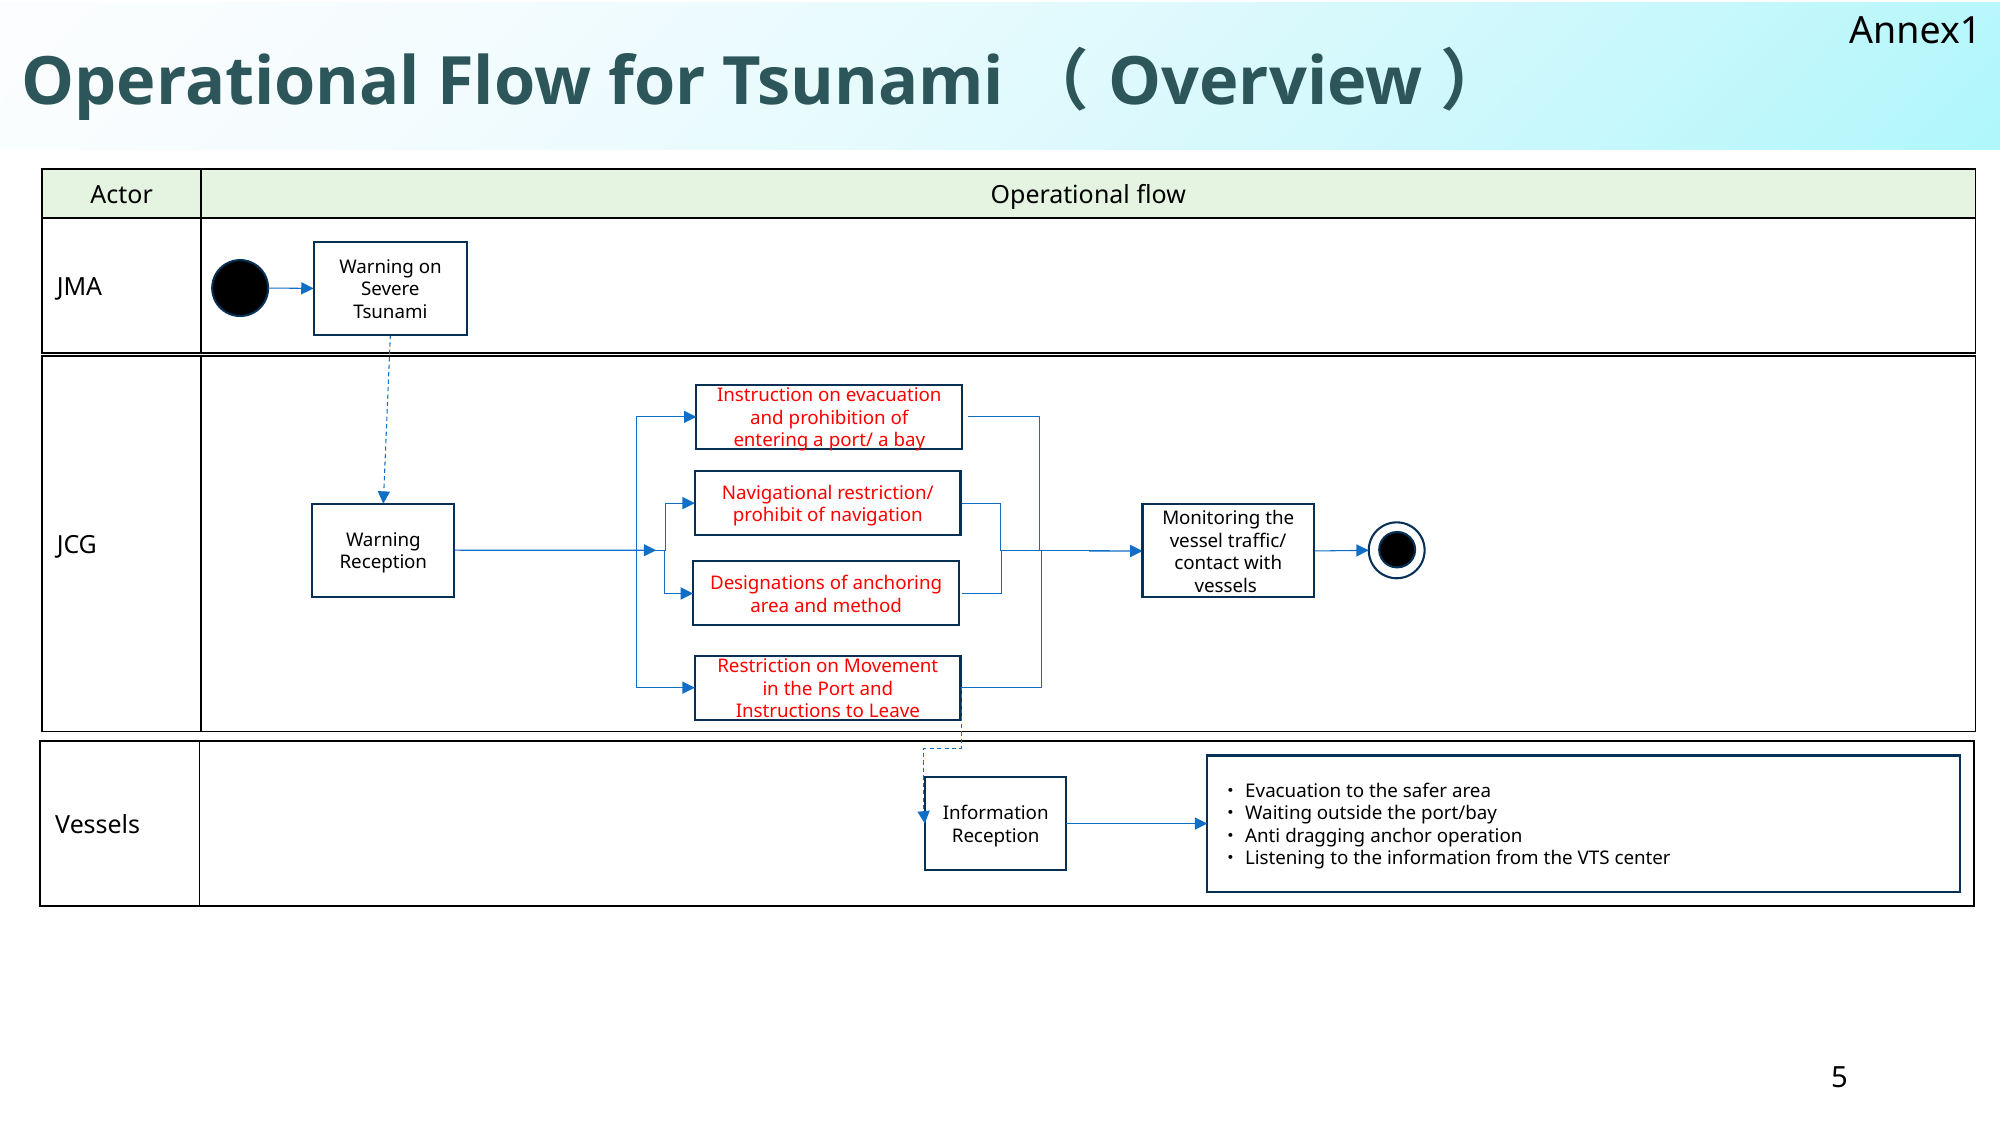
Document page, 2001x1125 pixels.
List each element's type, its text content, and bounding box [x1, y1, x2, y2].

title Operational Flow for Tsunami（Overview） [6, 27, 2000, 130]
table_cell [202, 219, 1975, 352]
table_cell JMA [43, 219, 200, 352]
table_header Vessels [41, 742, 199, 905]
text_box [968, 416, 1111, 551]
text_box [636, 550, 694, 589]
table_header [391, 357, 1975, 731]
text_box [1378, 530, 1417, 569]
text_box Warning Reception [311, 503, 455, 598]
text_box [211, 259, 270, 318]
table_header JCG [43, 357, 200, 731]
text_box Navigational restriction/ prohibit of navigation [695, 470, 962, 536]
table_header [200, 742, 1973, 905]
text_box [962, 503, 1040, 550]
text_box Information Reception [924, 776, 1067, 871]
text_box ・Evacuation to the safer area ・Waiting outside the port/bay ・Anti dragging anchor operation ・Listening to the information from the VTS center [1206, 754, 1961, 893]
table_header Actor [43, 170, 200, 217]
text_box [960, 550, 1042, 688]
text_box Warning on Severe Tsunami [313, 241, 468, 336]
text_box Designations of anchoring area and method [694, 560, 960, 626]
table_header Operational flow [202, 170, 1975, 217]
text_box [383, 334, 391, 504]
table_header [202, 357, 924, 731]
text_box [599, 453, 734, 514]
text_box [1367, 521, 1426, 580]
text_box Monitoring the vessel traffic/ contact with vessels [1141, 503, 1315, 598]
text_box Instruction on evacuation and prohibition of entering a port/ a bay [695, 384, 963, 450]
text_box Restriction on Movement in the Port and Instructions to Leave [694, 655, 960, 721]
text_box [597, 589, 735, 649]
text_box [924, 687, 961, 824]
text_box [636, 503, 695, 551]
